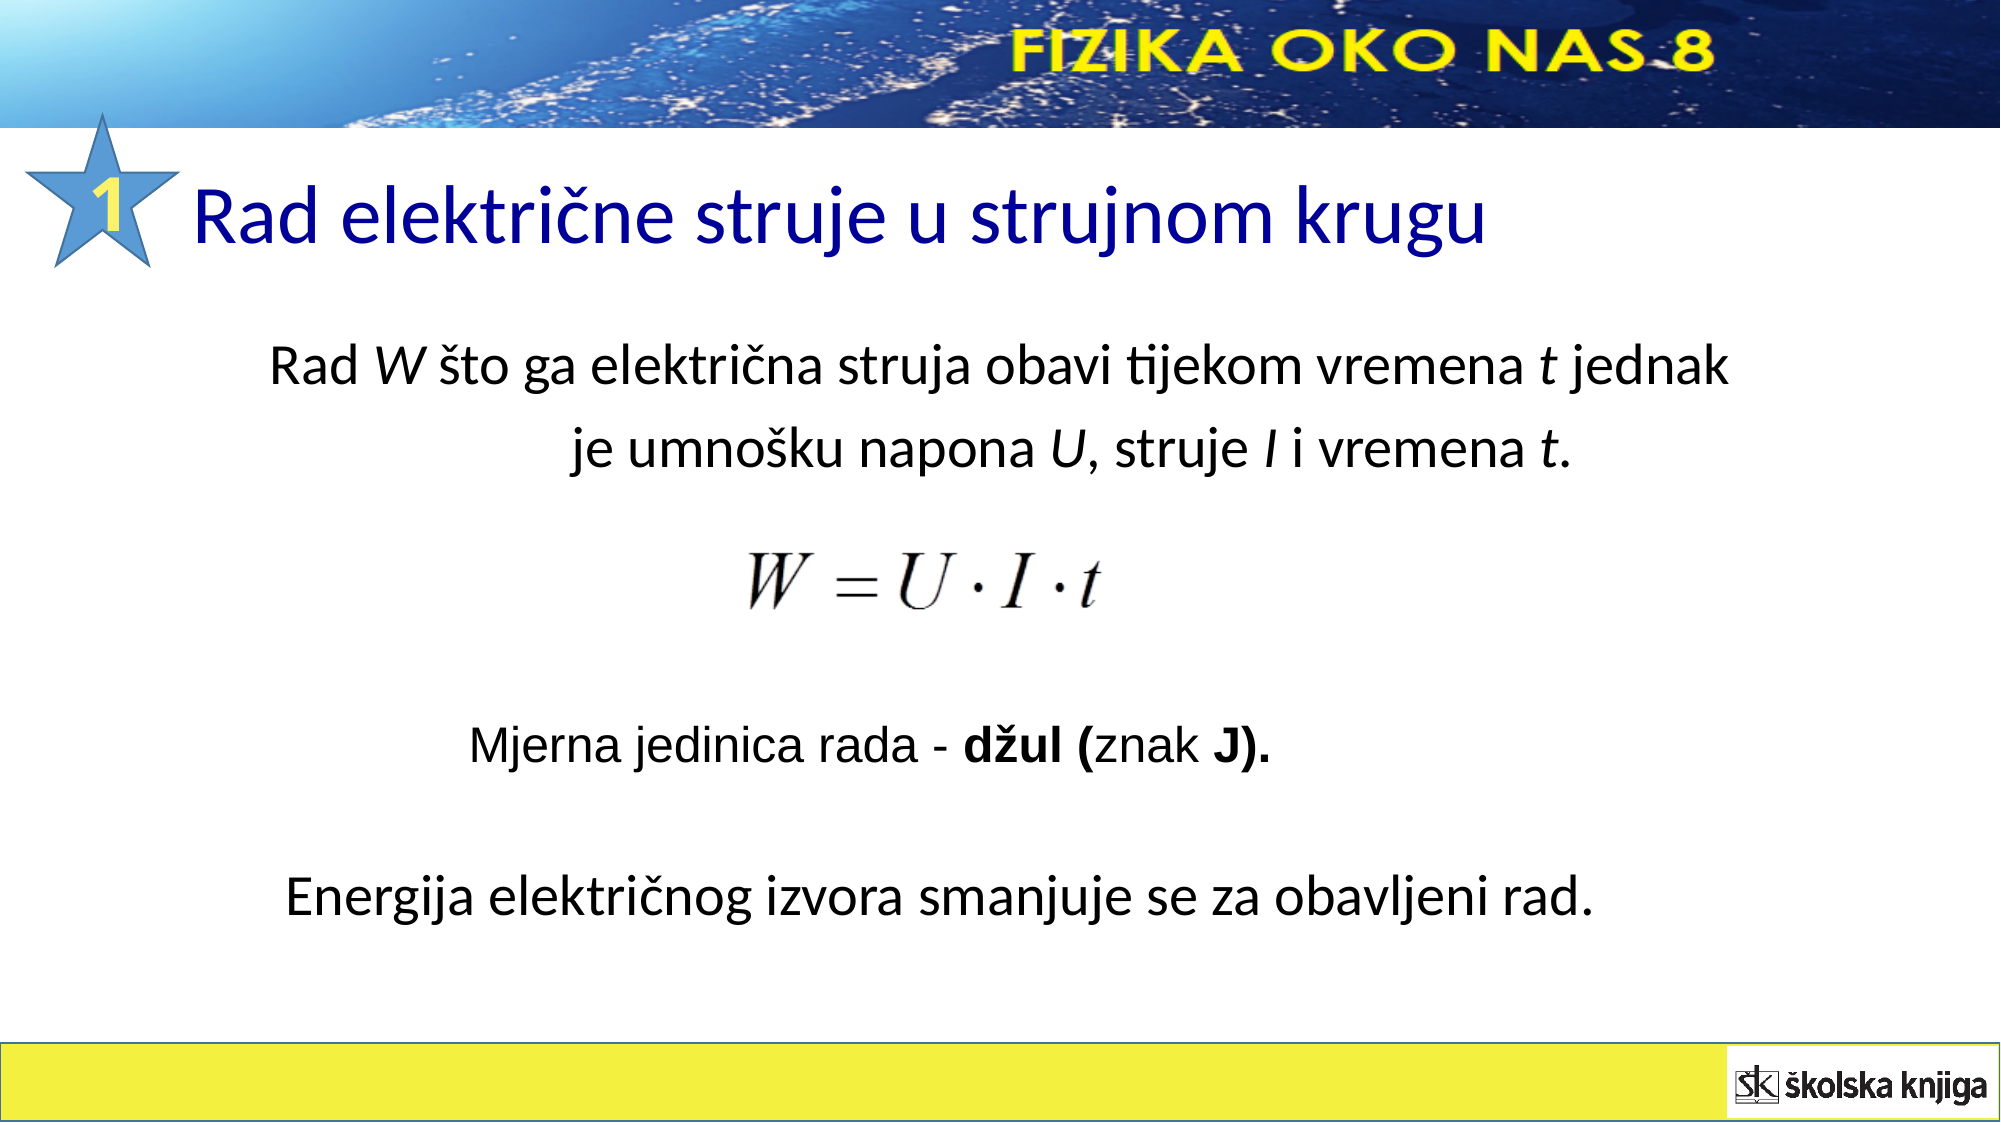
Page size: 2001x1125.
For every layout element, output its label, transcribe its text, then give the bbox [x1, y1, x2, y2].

picture [0, 1, 2000, 128]
title Rad električne struje u strujnom krugu [177, 139, 1834, 293]
list Rad W što ga električna struja obavi tijekom vremena t jednak je umnošku napona U, struje I i vremena t. [137, 326, 1863, 1041]
picture [735, 536, 1119, 630]
picture [1727, 1046, 1998, 1118]
text_box Mjerna jedinica rada - džul (znak J). [453, 705, 1464, 781]
text_box 1 [24, 111, 181, 269]
text_box Energija električnog izvora smanjuje se za obavljeni rad. [157, 849, 1737, 935]
